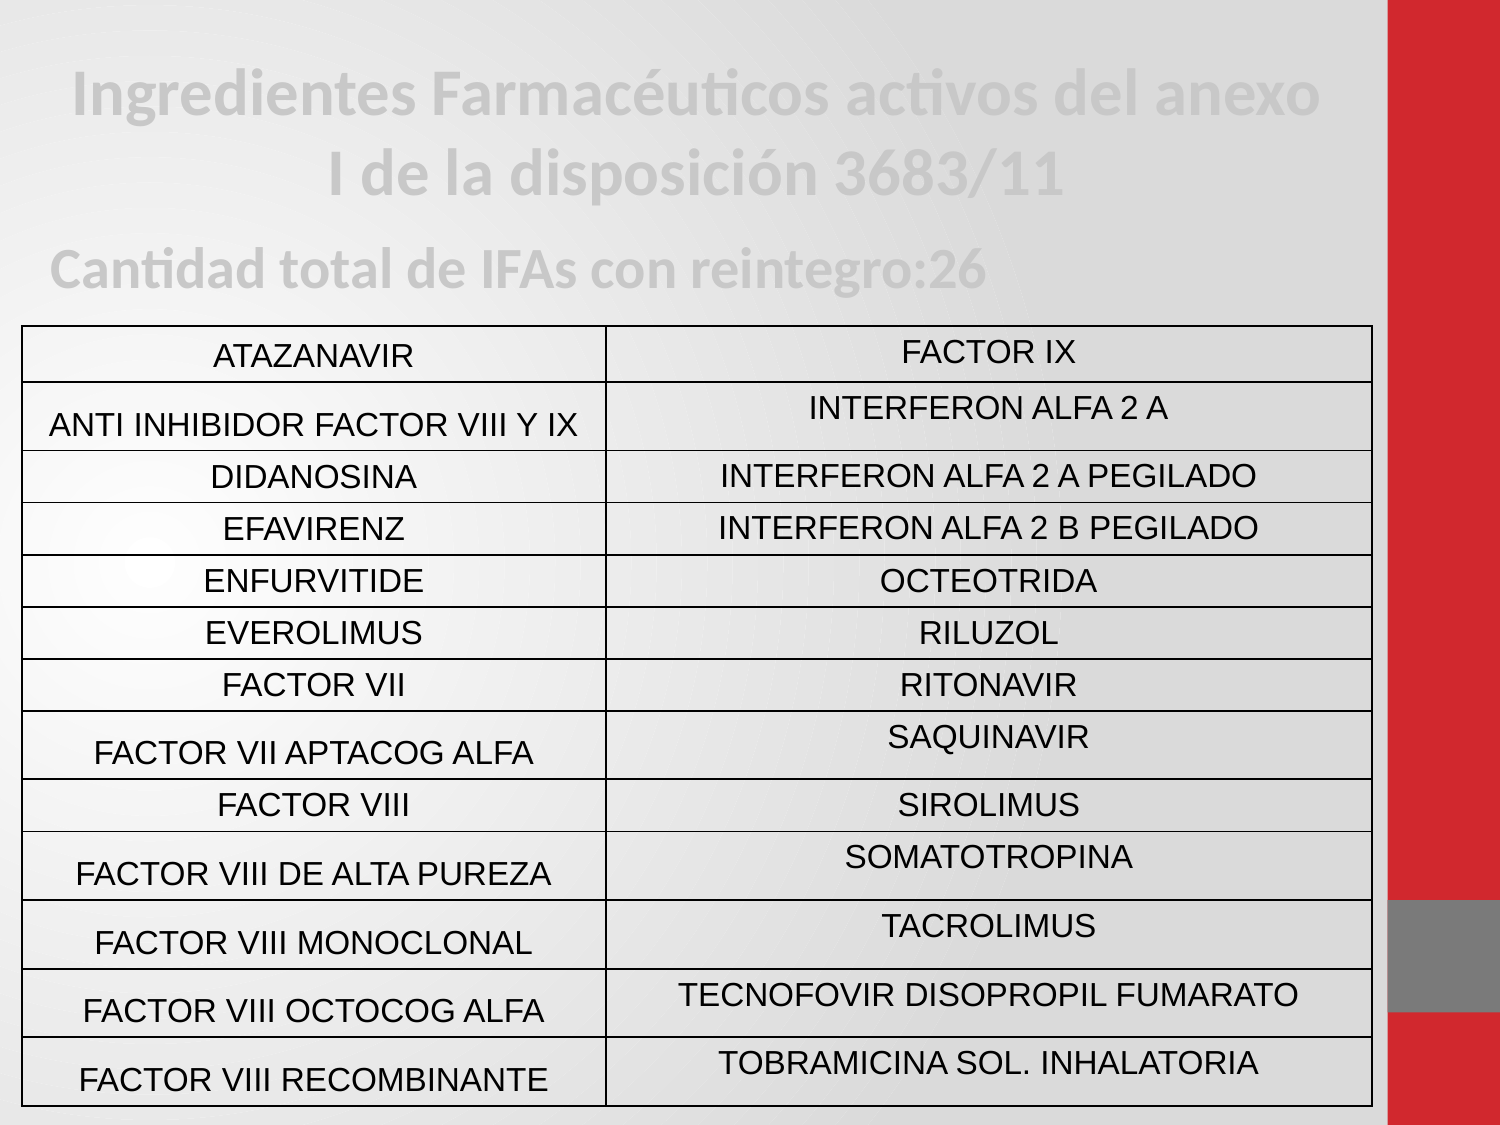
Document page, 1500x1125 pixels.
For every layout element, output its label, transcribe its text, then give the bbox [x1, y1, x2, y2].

table_cell SAQUINAVIR [607, 712, 1371, 778]
table_header ATAZANAVIR [23, 327, 605, 381]
text_box Ingredientes Farmacéuticos activos del anexo I de la disposición 3683/11 [53, 41, 1341, 217]
table_cell ENFURVITIDE [23, 556, 605, 606]
table_cell FACTOR VII [23, 660, 605, 710]
table_cell INTERFERON ALFA 2 A PEGILADO [607, 451, 1371, 502]
table_cell INTERFERON ALFA 2 A [607, 383, 1371, 450]
table_cell OCTEOTRIDA [607, 556, 1371, 606]
table_cell RILUZOL [607, 608, 1371, 658]
table_cell SIROLIMUS [607, 780, 1371, 831]
table_cell INTERFERON ALFA 2 B PEGILADO [607, 503, 1371, 554]
table_cell RITONAVIR [607, 660, 1371, 710]
table_cell DIDANOSINA [23, 451, 605, 502]
text_box Cantidad total de IFAs con reintegro:26 [35, 222, 1003, 308]
table_cell ANTI INHIBIDOR FACTOR VIII Y IX [23, 383, 605, 450]
table_cell FACTOR VIII MONOCLONAL [23, 901, 605, 968]
table_cell FACTOR VIII OCTOCOG ALFA [23, 970, 605, 1036]
table_cell SOMATOTROPINA [607, 832, 1371, 899]
table_cell TECNOFOVIR DISOPROPIL FUMARATO [607, 970, 1371, 1036]
table_cell EFAVIRENZ [23, 503, 605, 554]
table_cell FACTOR VII APTACOG ALFA [23, 712, 605, 778]
table_cell EVEROLIMUS [23, 608, 605, 658]
table_cell FACTOR VIII [23, 780, 605, 831]
table_cell TOBRAMICINA SOL. INHALATORIA [607, 1038, 1371, 1105]
table_cell FACTOR VIII DE ALTA PUREZA [23, 832, 605, 899]
table_cell TACROLIMUS [607, 901, 1371, 968]
table_cell FACTOR VIII RECOMBINANTE [23, 1038, 605, 1105]
table_header FACTOR IX [607, 327, 1371, 381]
